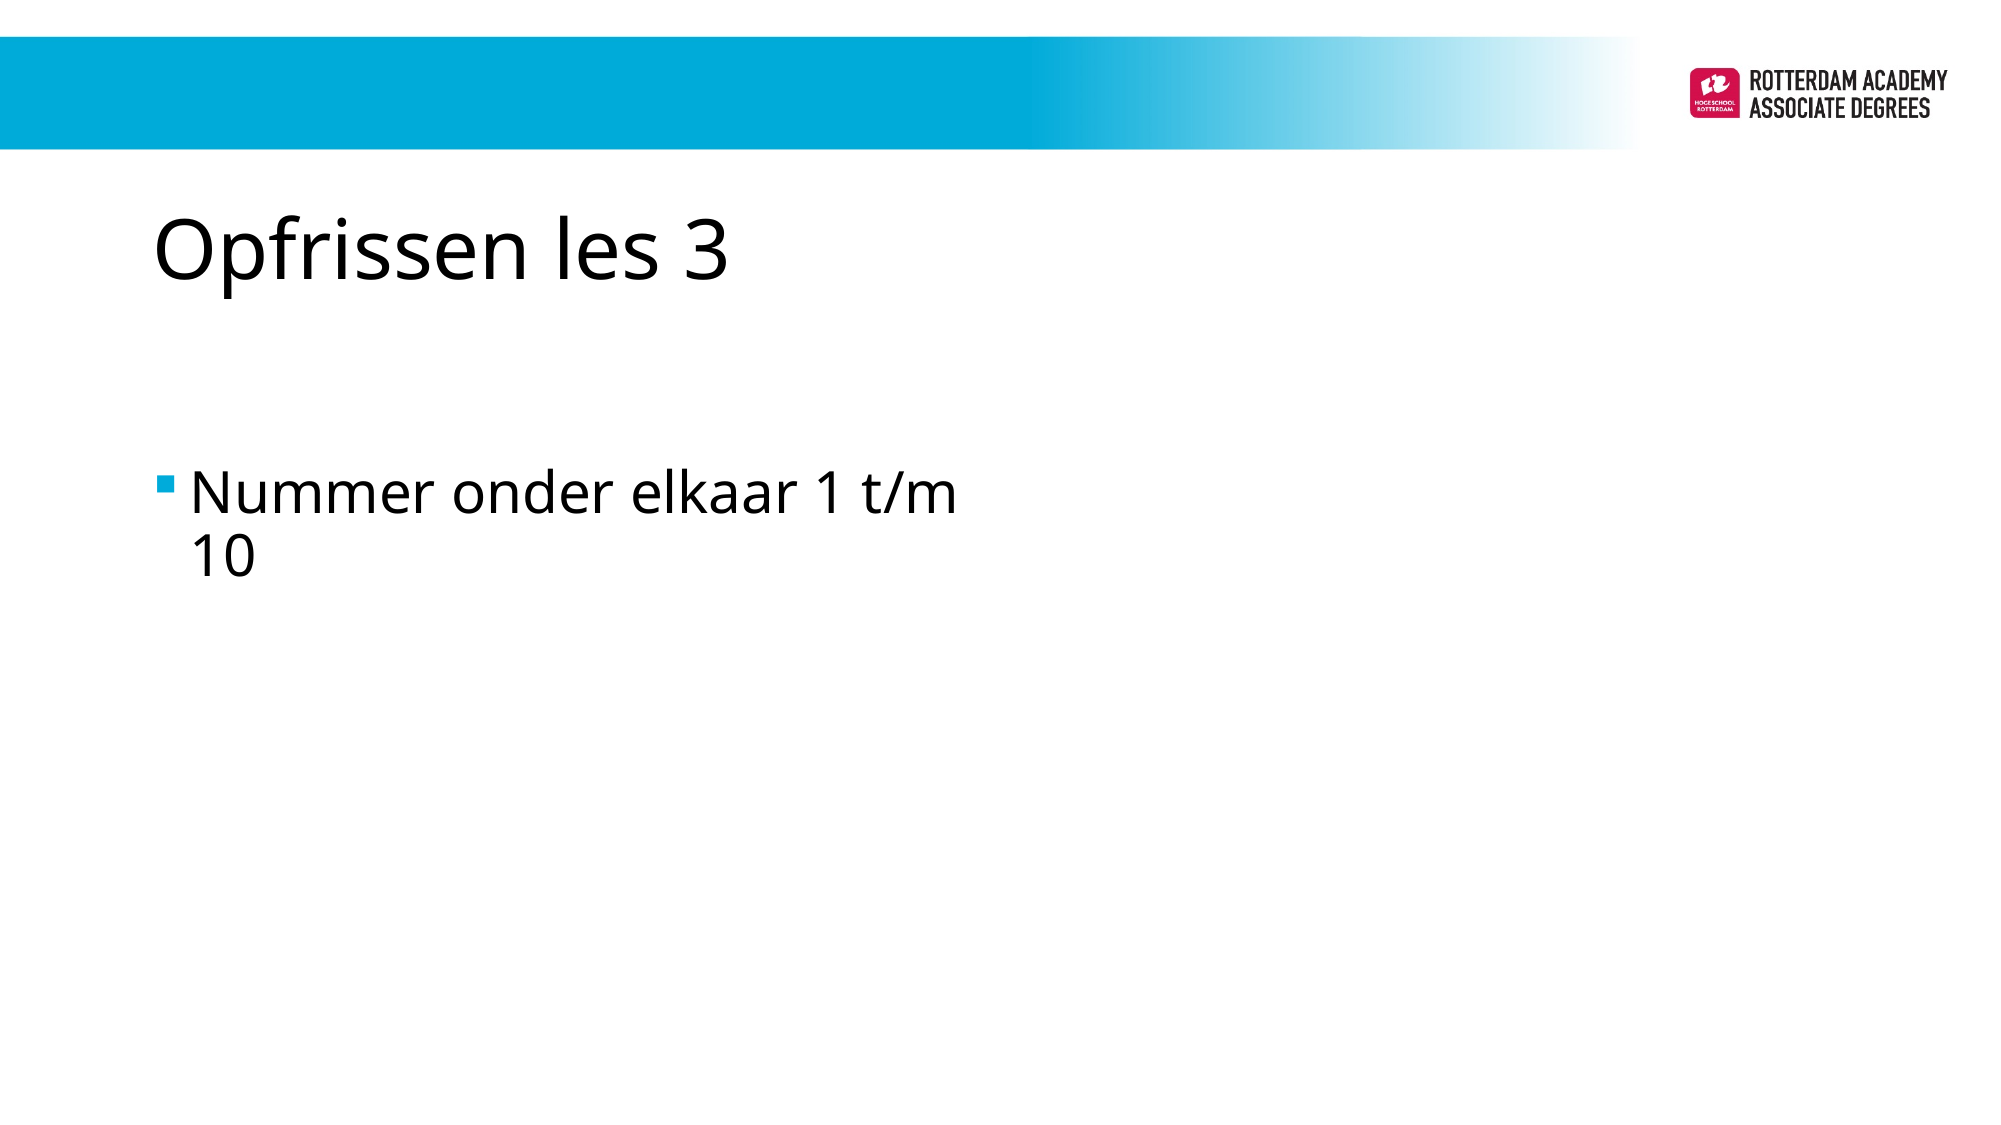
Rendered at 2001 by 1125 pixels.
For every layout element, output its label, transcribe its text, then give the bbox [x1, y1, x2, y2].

list Nummer onder elkaar 1 t/m 10 [137, 455, 988, 1014]
title Opfrissen les 3 [137, 175, 1863, 329]
picture [0, 0, 2000, 184]
